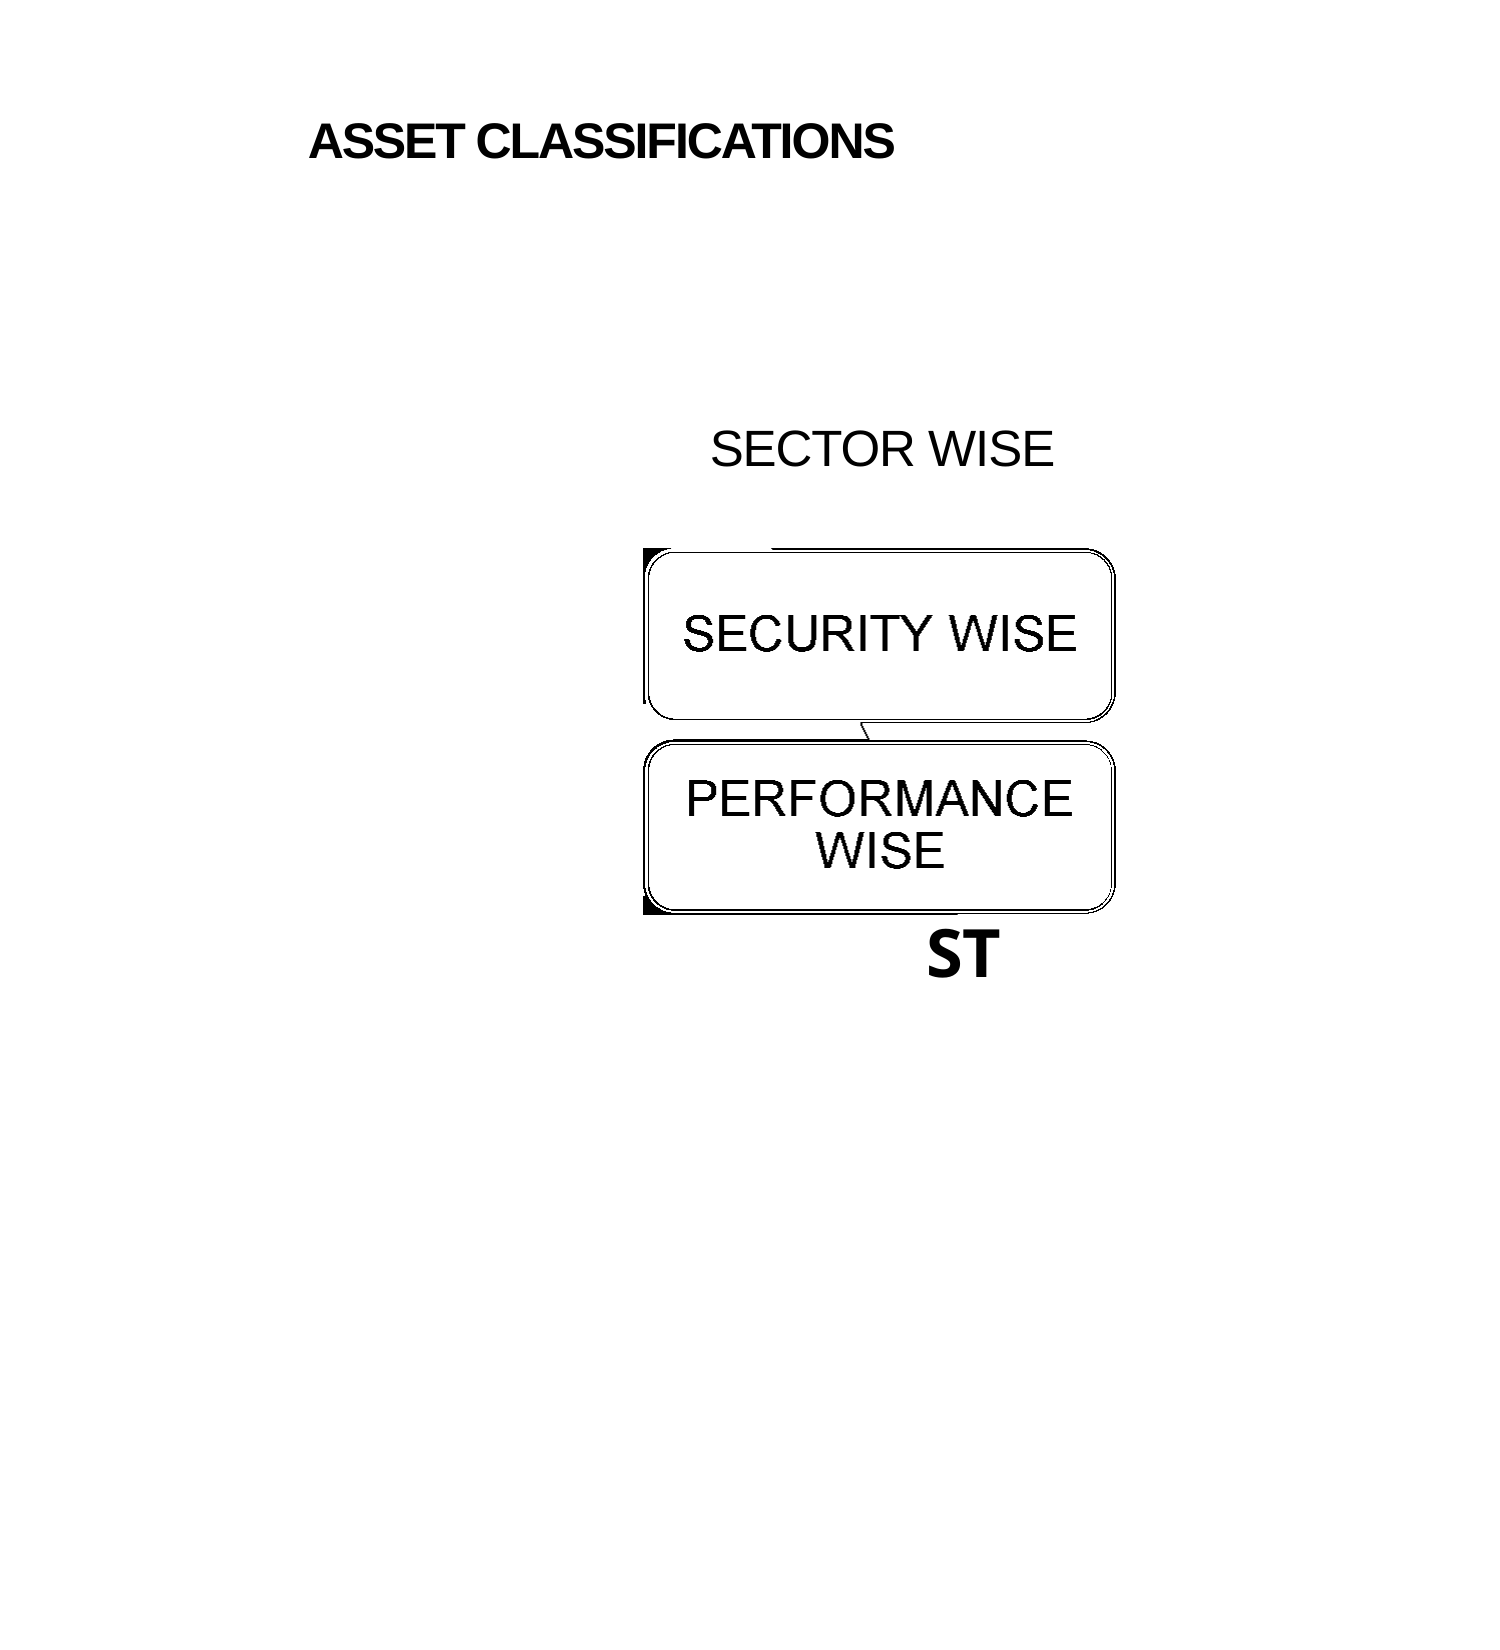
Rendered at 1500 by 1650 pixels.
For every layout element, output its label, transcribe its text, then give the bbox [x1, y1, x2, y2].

text_box ST [926, 923, 1009, 960]
text_box ASSET CLASSIFICATIONS [307, 109, 990, 157]
text_box SECTOR WISE [698, 414, 1063, 463]
picture [643, 548, 1116, 916]
